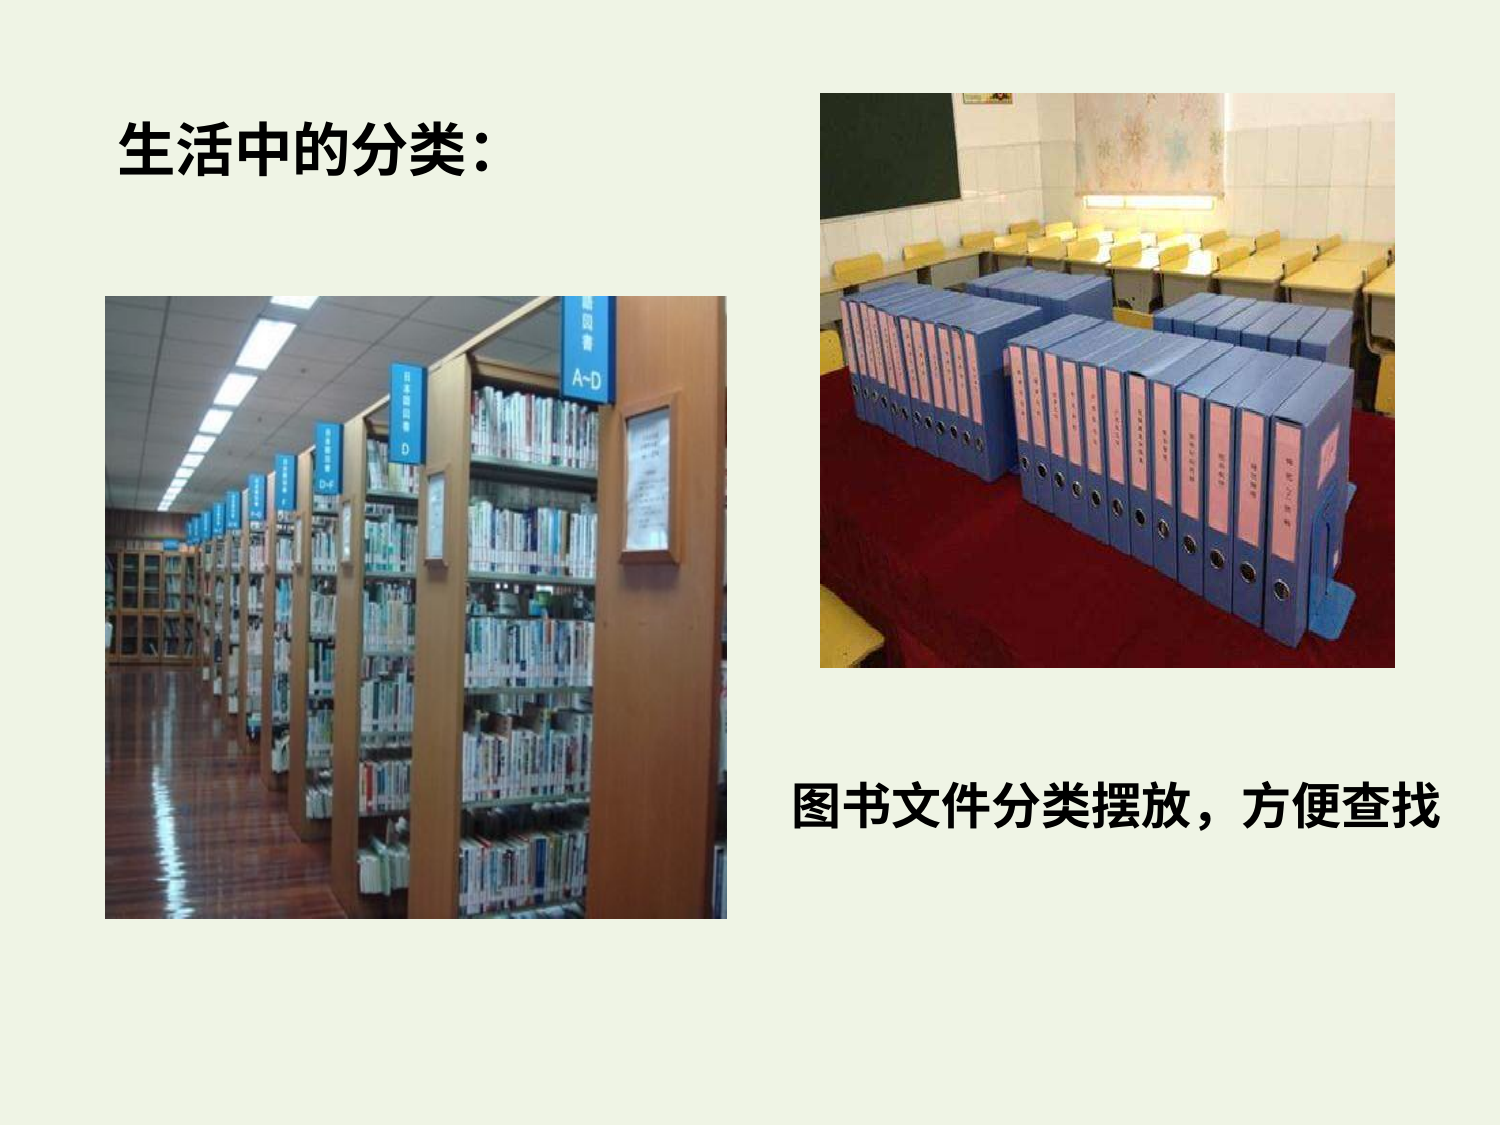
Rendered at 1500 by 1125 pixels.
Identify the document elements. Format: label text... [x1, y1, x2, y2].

text_box 图书文件分类摆放，方便查找 [776, 767, 1457, 843]
picture [820, 93, 1395, 669]
text_box 生活中的分类： [102, 106, 541, 191]
picture [105, 296, 727, 919]
